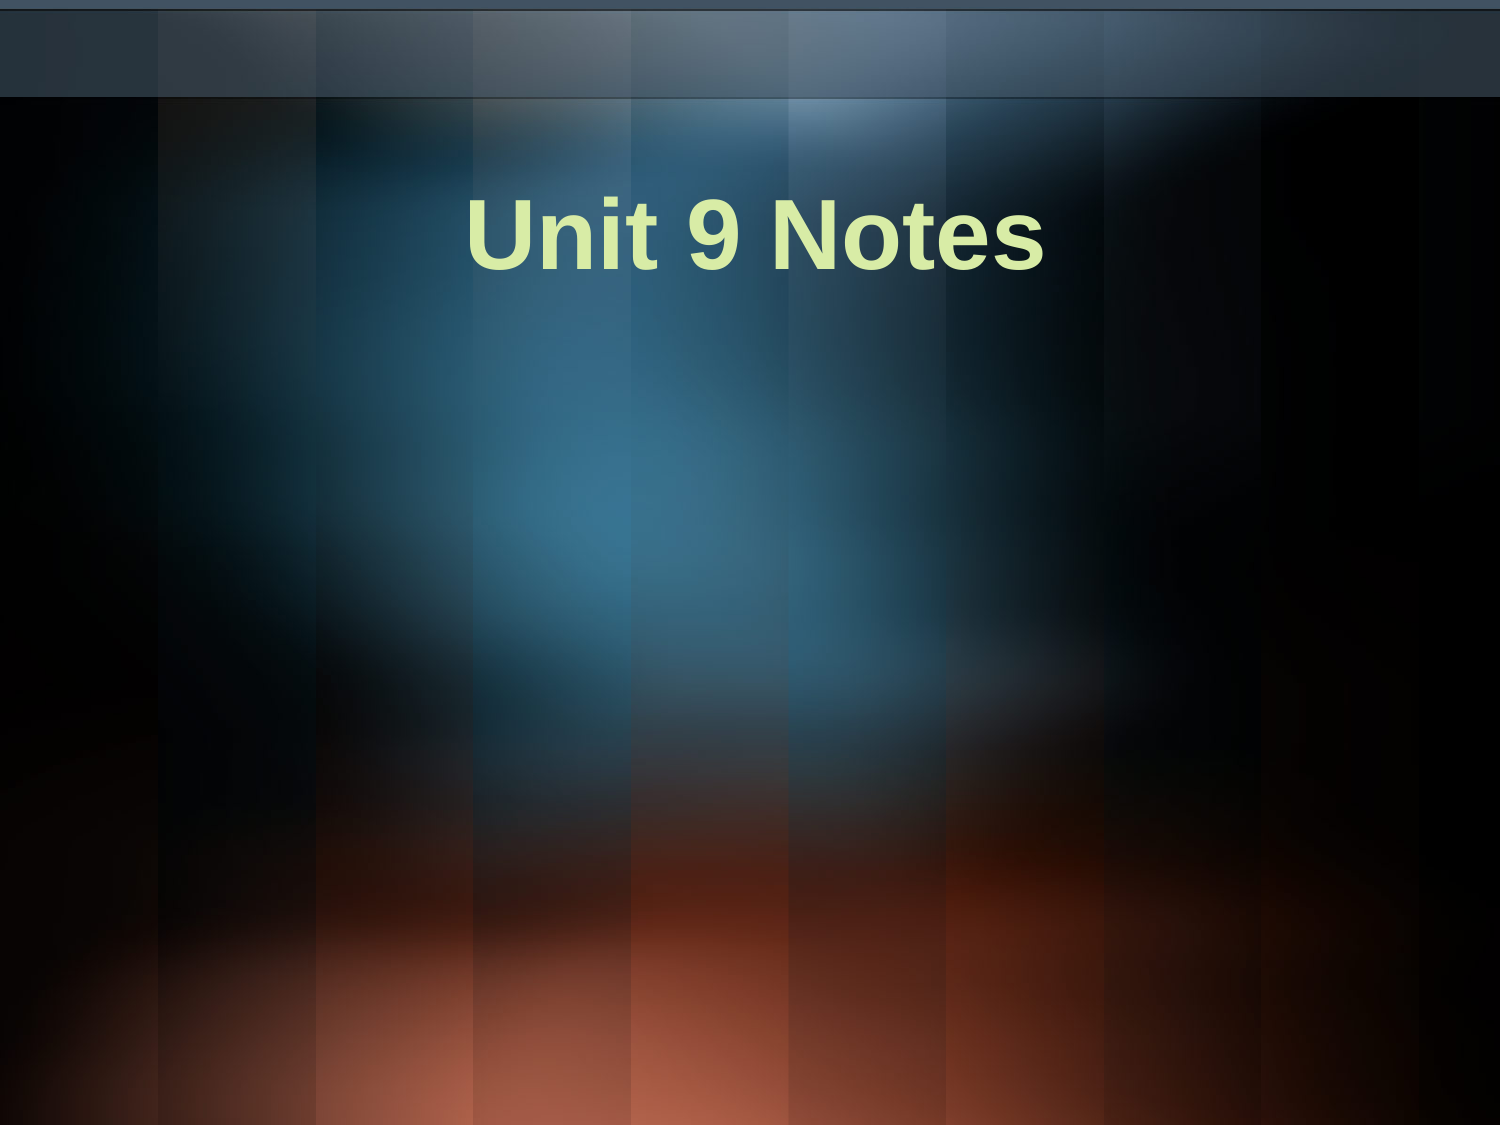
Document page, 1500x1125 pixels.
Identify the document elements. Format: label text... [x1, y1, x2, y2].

text_box Unit 9 Notes [37, 162, 1475, 298]
picture [0, 0, 1500, 1125]
